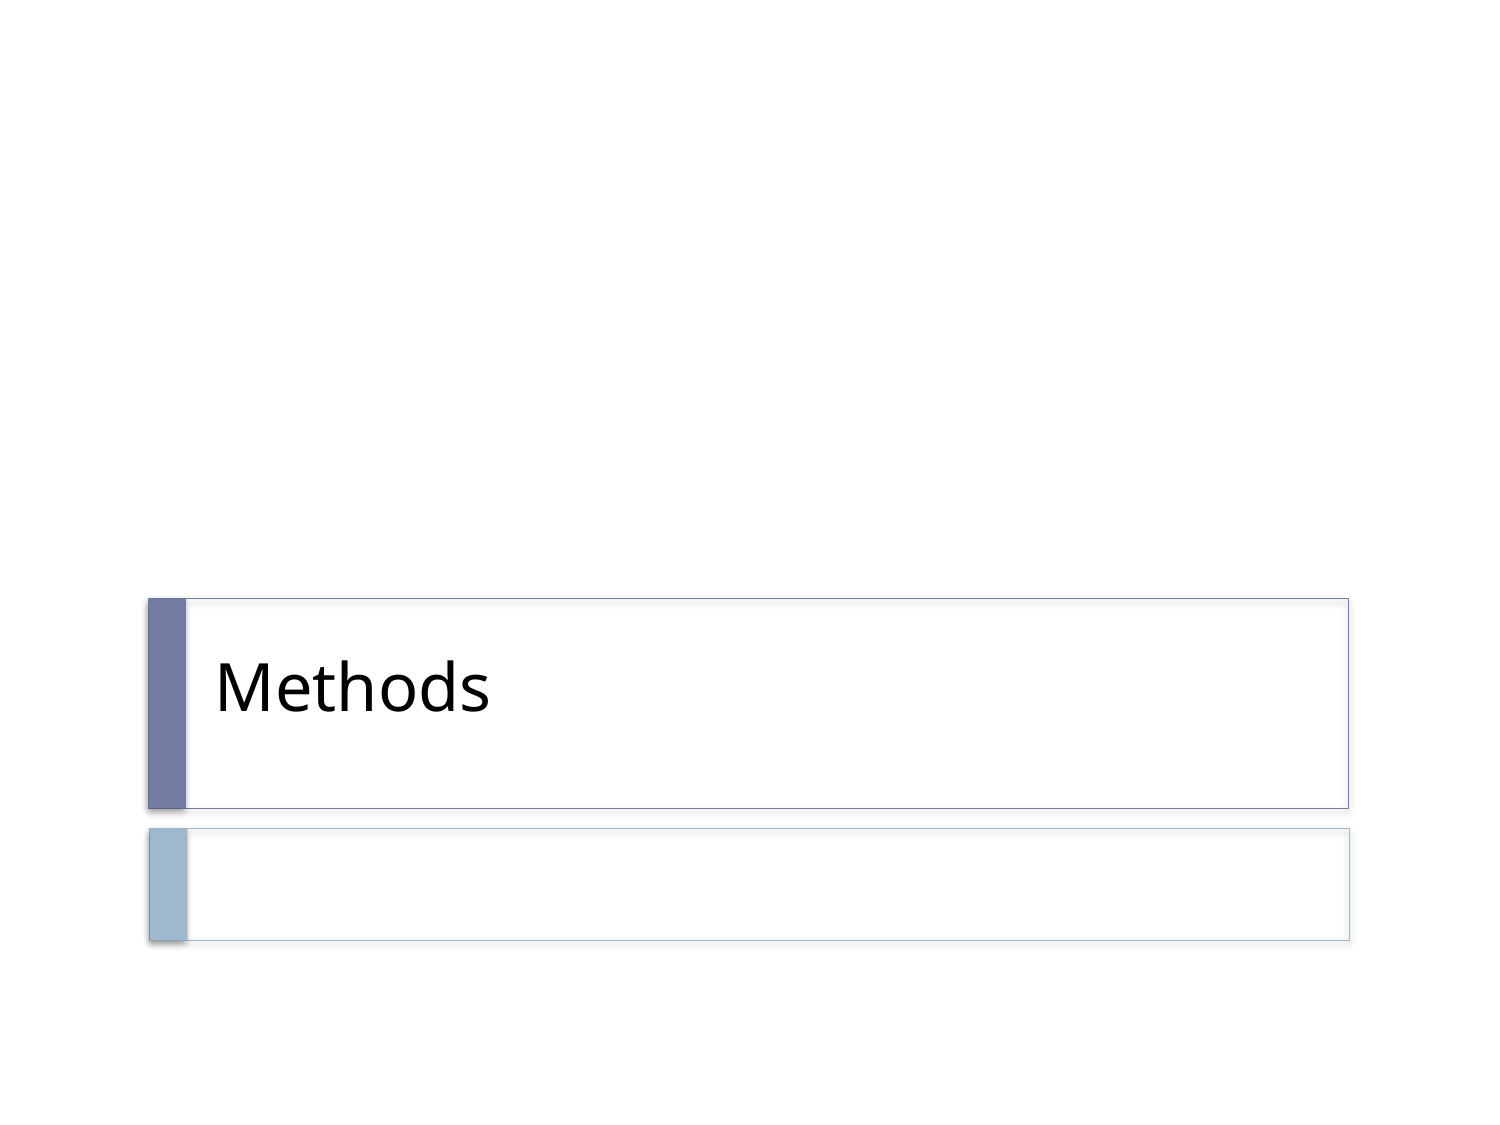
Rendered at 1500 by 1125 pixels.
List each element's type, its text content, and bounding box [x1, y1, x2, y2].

title Methods [200, 637, 1325, 800]
